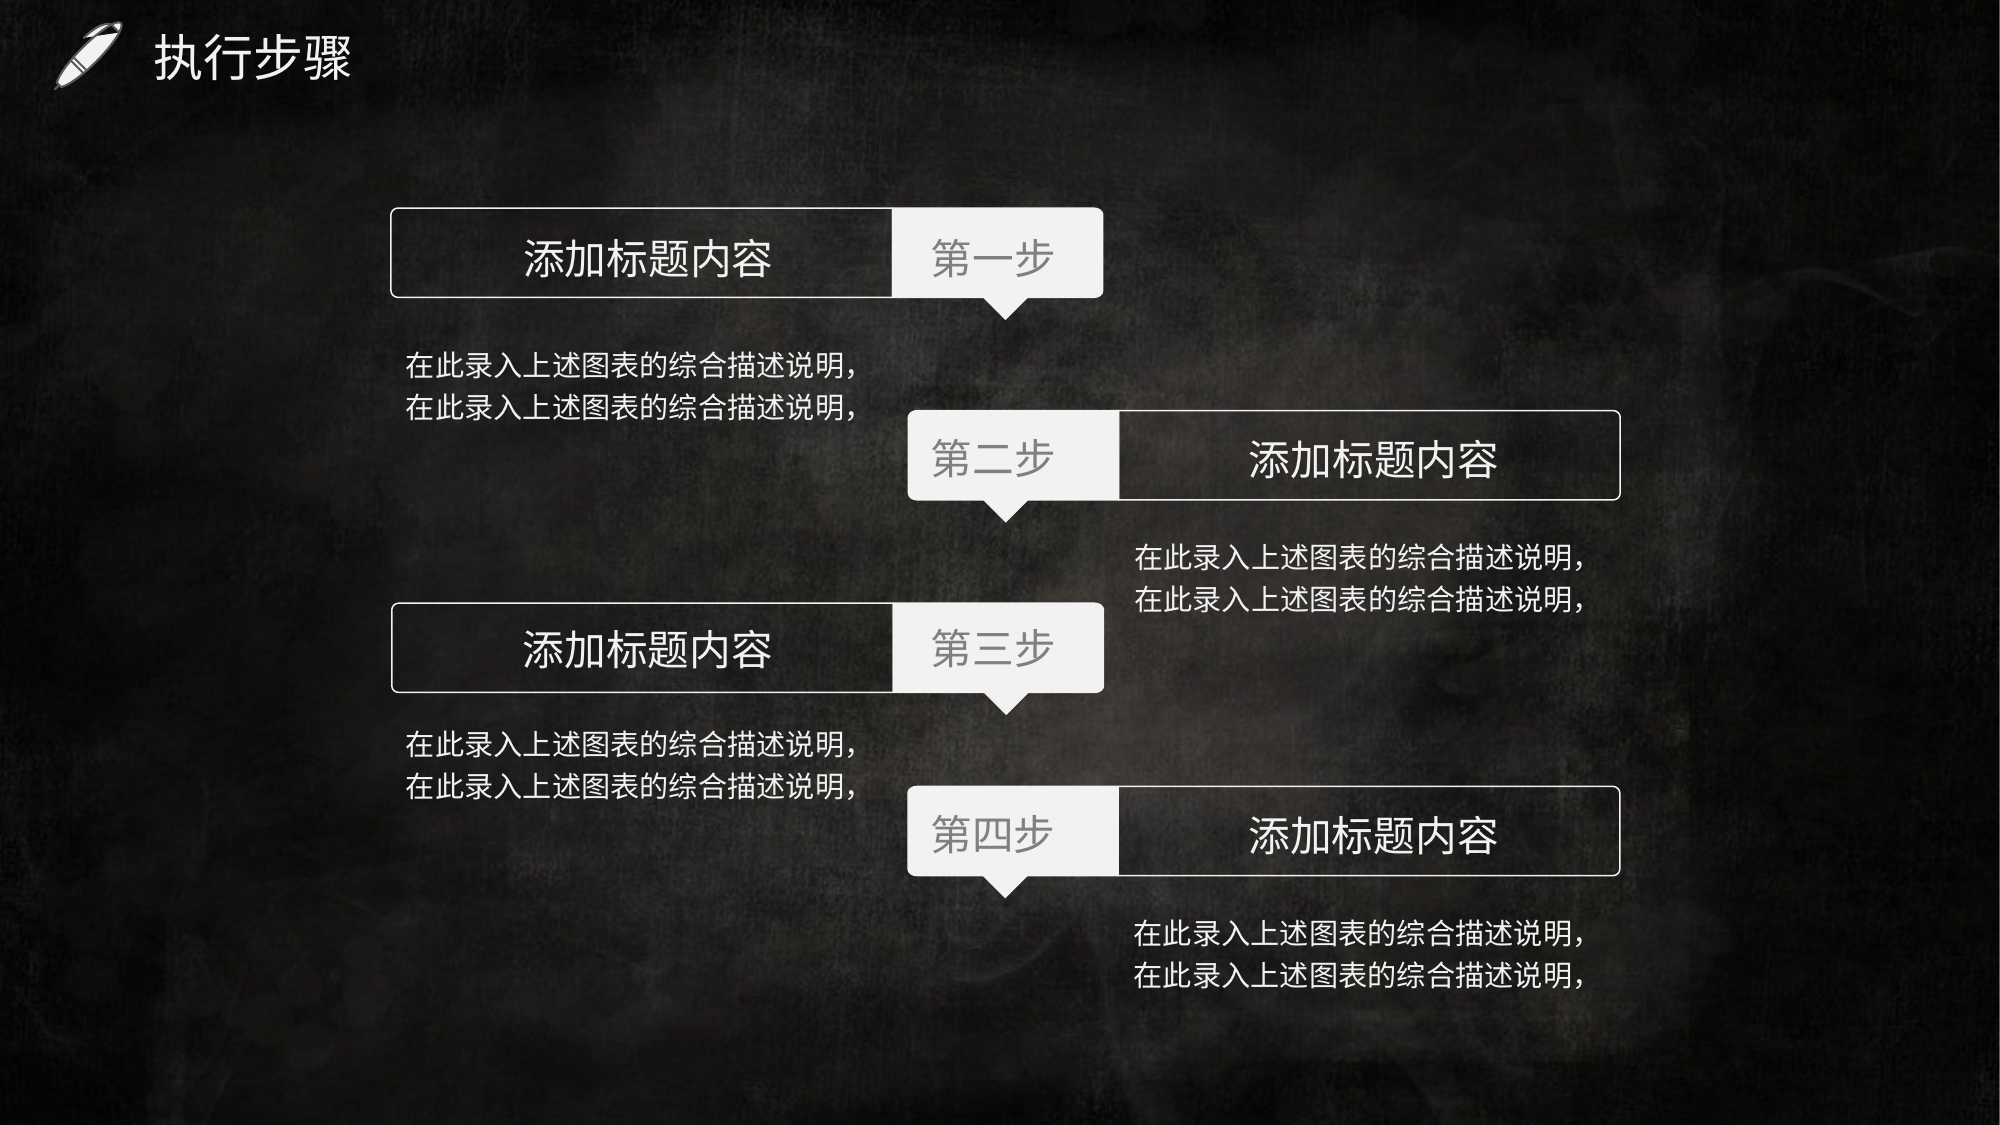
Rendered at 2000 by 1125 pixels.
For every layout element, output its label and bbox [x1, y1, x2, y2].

picture [0, 0, 2000, 1125]
text_box [907, 786, 1621, 899]
text_box [391, 602, 1104, 716]
text_box [908, 410, 1621, 523]
text_box [390, 207, 1103, 321]
